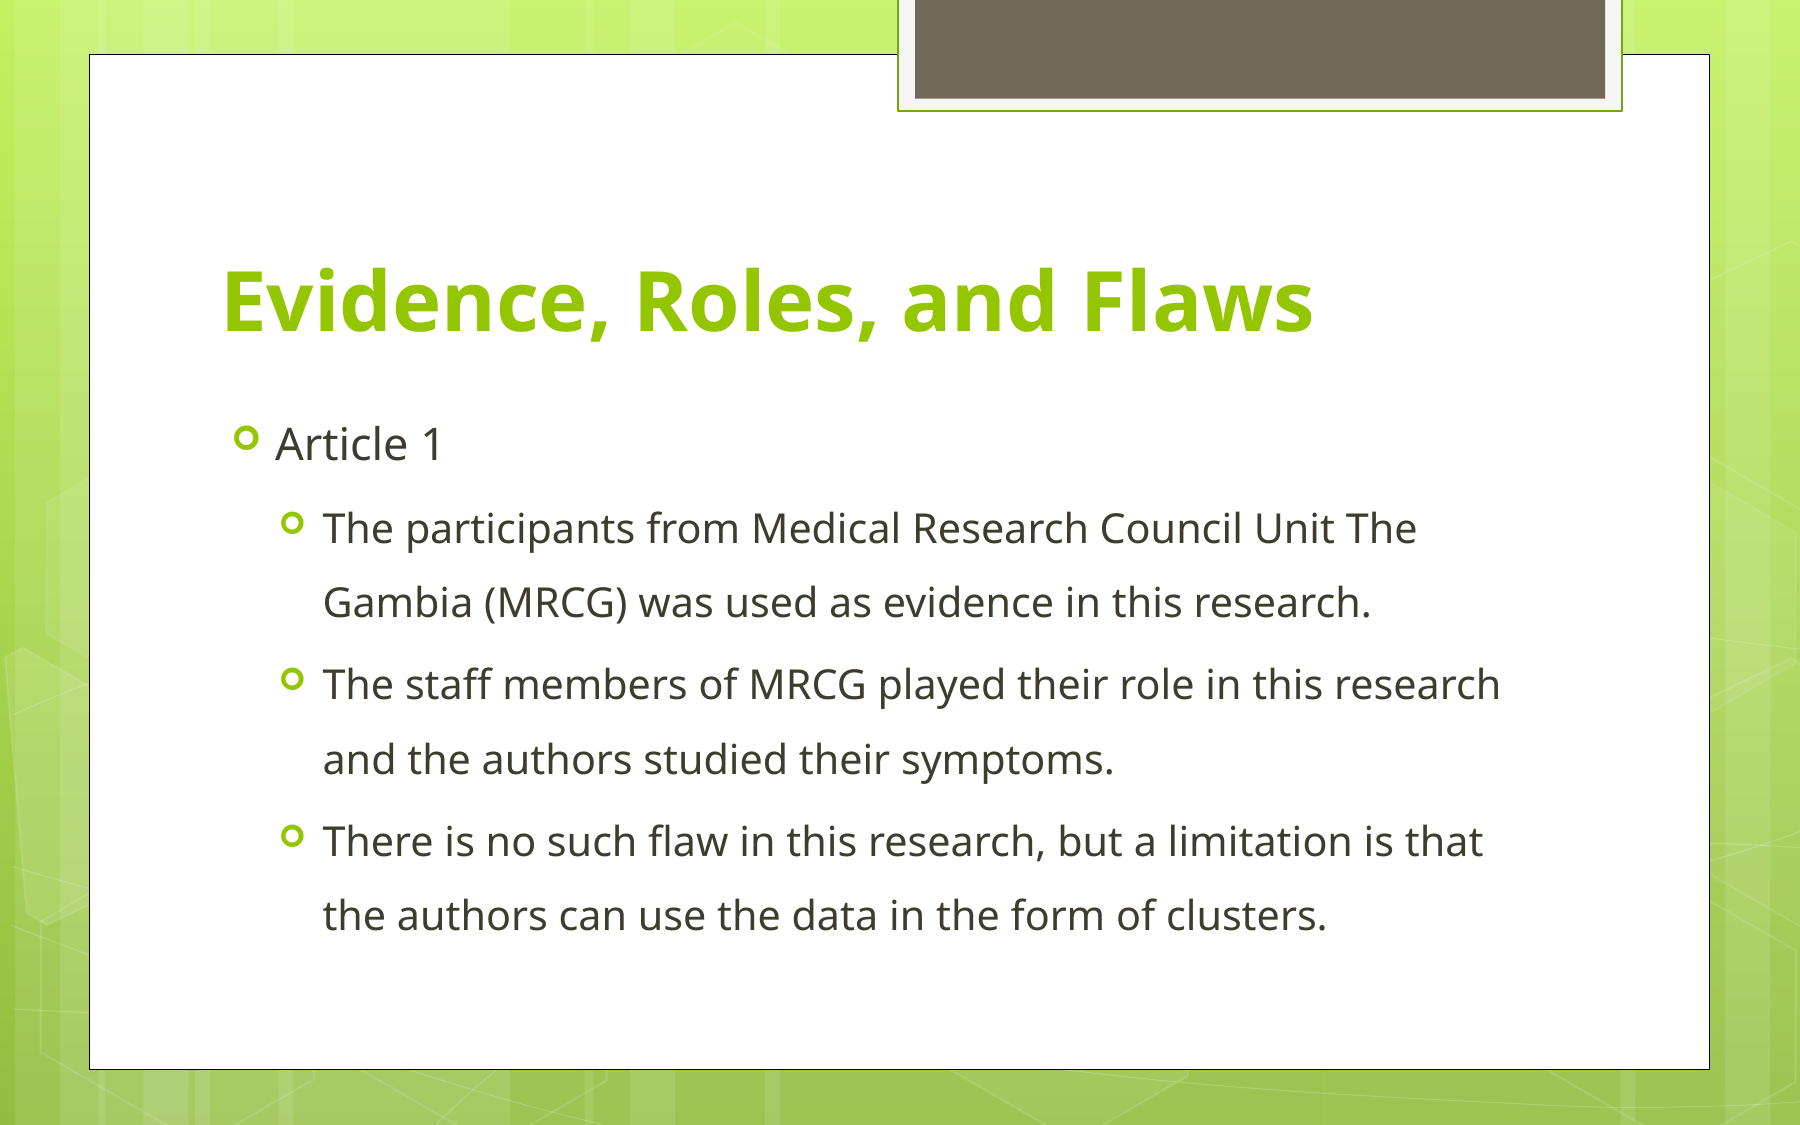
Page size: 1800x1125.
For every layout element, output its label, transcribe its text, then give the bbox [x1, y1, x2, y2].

title Evidence, Roles, and Flaws [205, 168, 1589, 357]
list Article 1 The participants from Medical Research Council Unit The Gambia (MRCG) was used as evidence in this research. The staff members of MRCG played their role in this research and the authors studied their symptoms. There is no such flaw in this research, but a limitation is that the authors can use the data in the form of clusters. [205, 381, 1540, 957]
